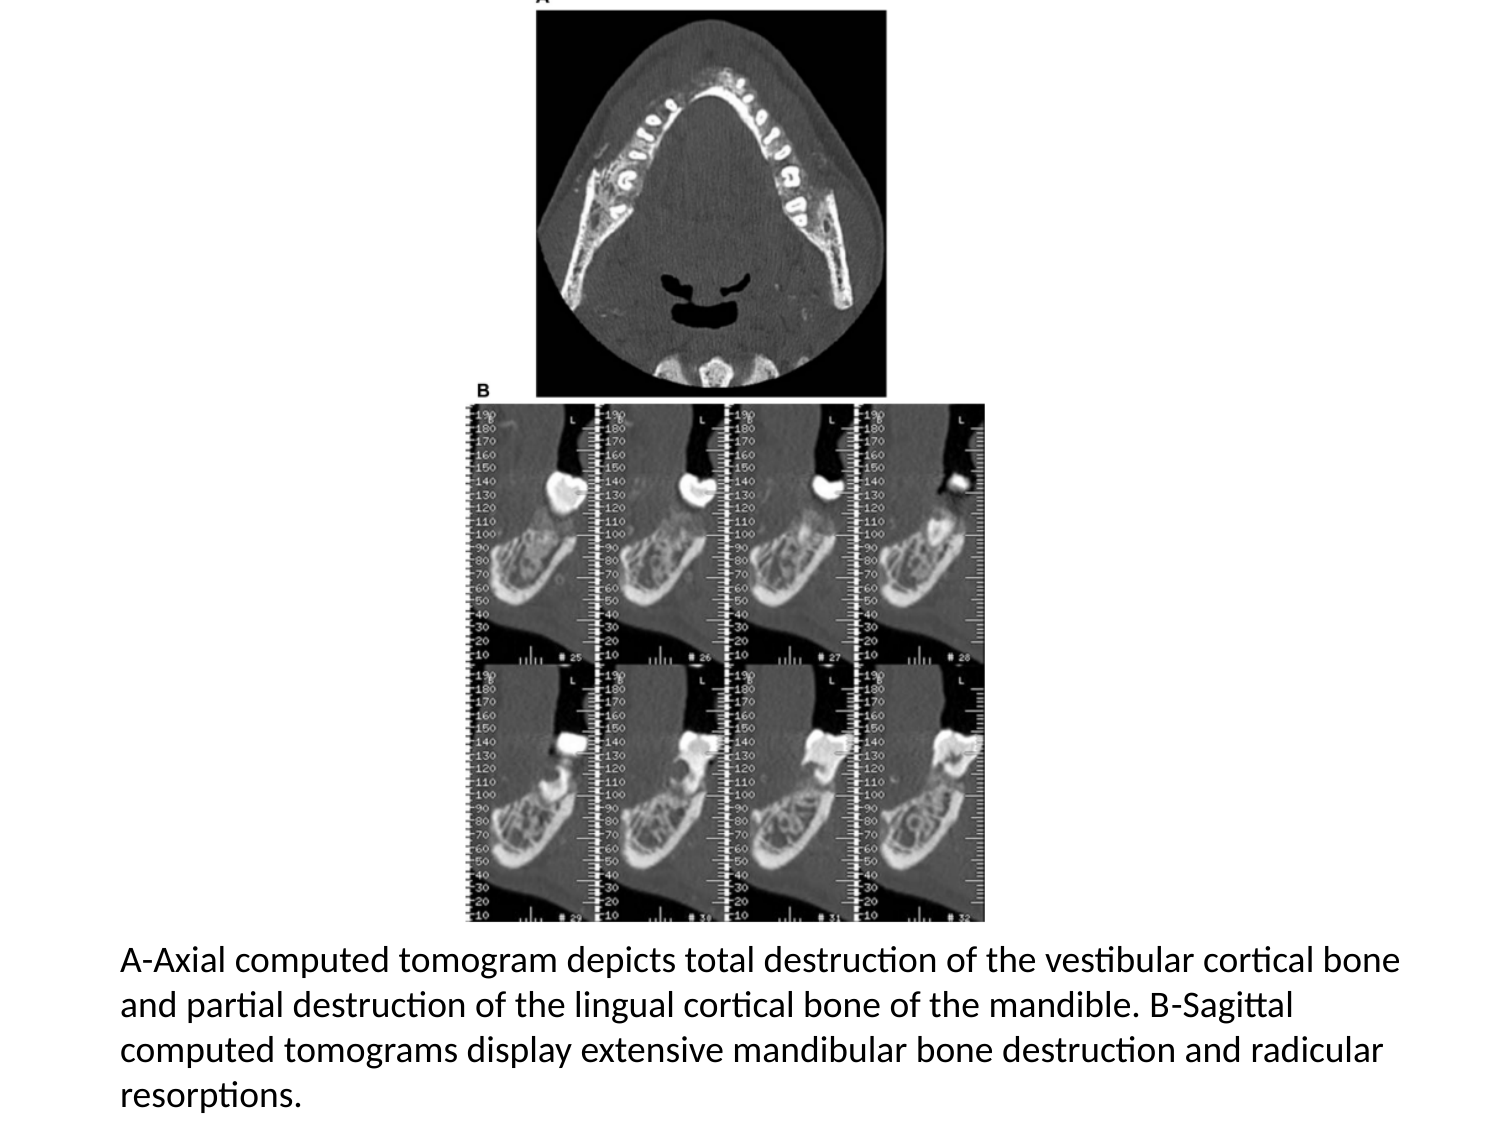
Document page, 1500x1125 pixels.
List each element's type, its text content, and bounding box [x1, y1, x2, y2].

text_box A-Axial computed tomogram depicts total destruction of the vestibular cortical bone and partial destruction of the lingual cortical bone of the mandible. B-Sagittal computed tomograms display extensive mandibular bone destruction and radicular resorptions. [105, 928, 1430, 1123]
picture [409, 0, 1044, 928]
